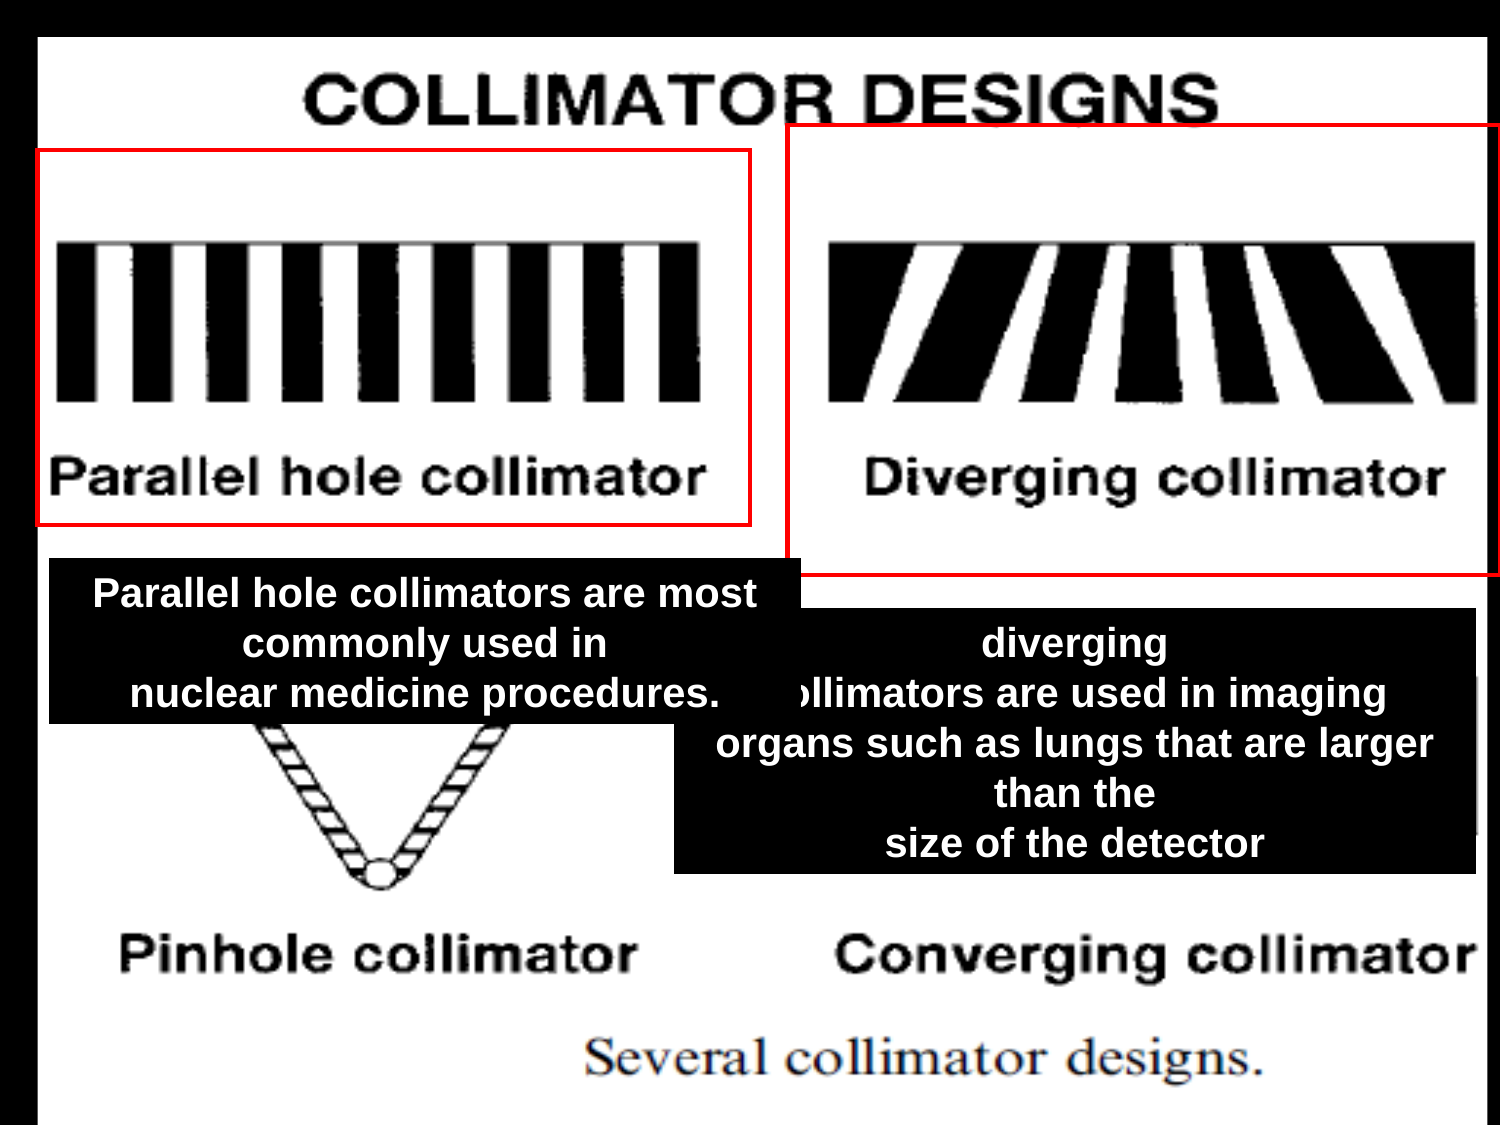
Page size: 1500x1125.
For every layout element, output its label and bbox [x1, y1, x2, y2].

picture [37, 37, 1488, 1125]
text_box [1492, 124, 1500, 575]
